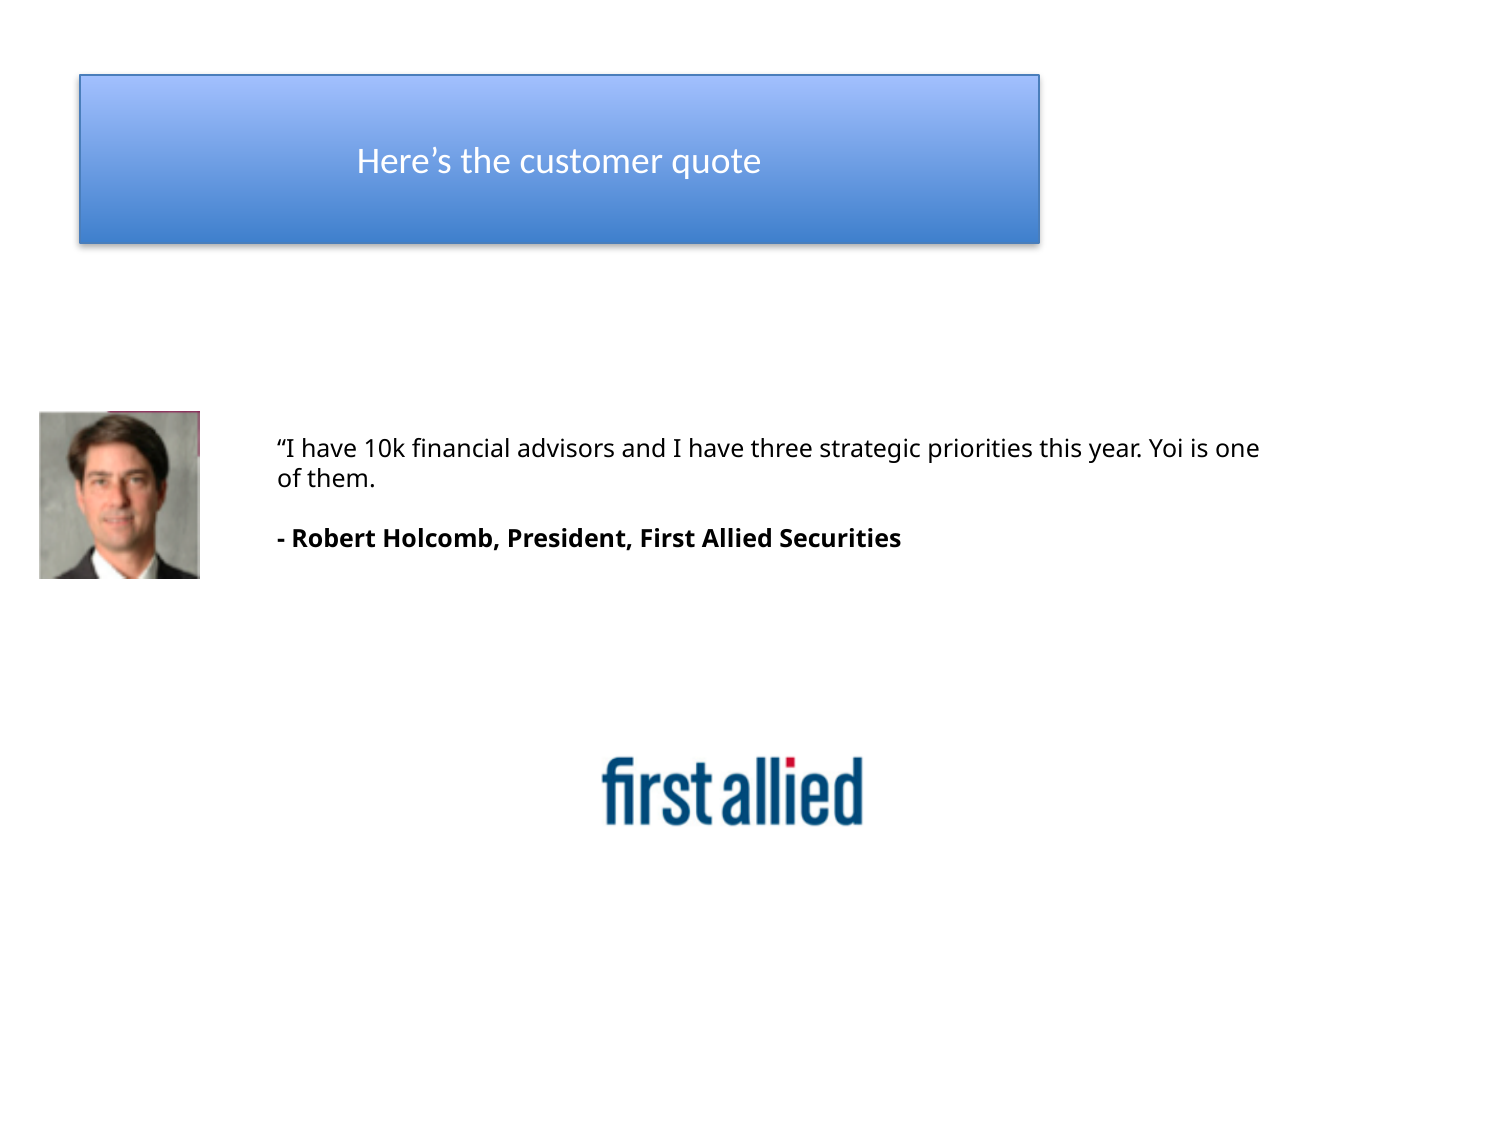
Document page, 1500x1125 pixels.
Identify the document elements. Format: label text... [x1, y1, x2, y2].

picture [589, 739, 870, 854]
picture [38, 411, 200, 579]
text_box Here’s the customer quote [79, 74, 1040, 244]
text_box “I have 10k financial advisors and I have three strategic priorities this year. Yoi is one of them. - Robert Holcomb, President, First Allied Securities [262, 425, 1281, 560]
